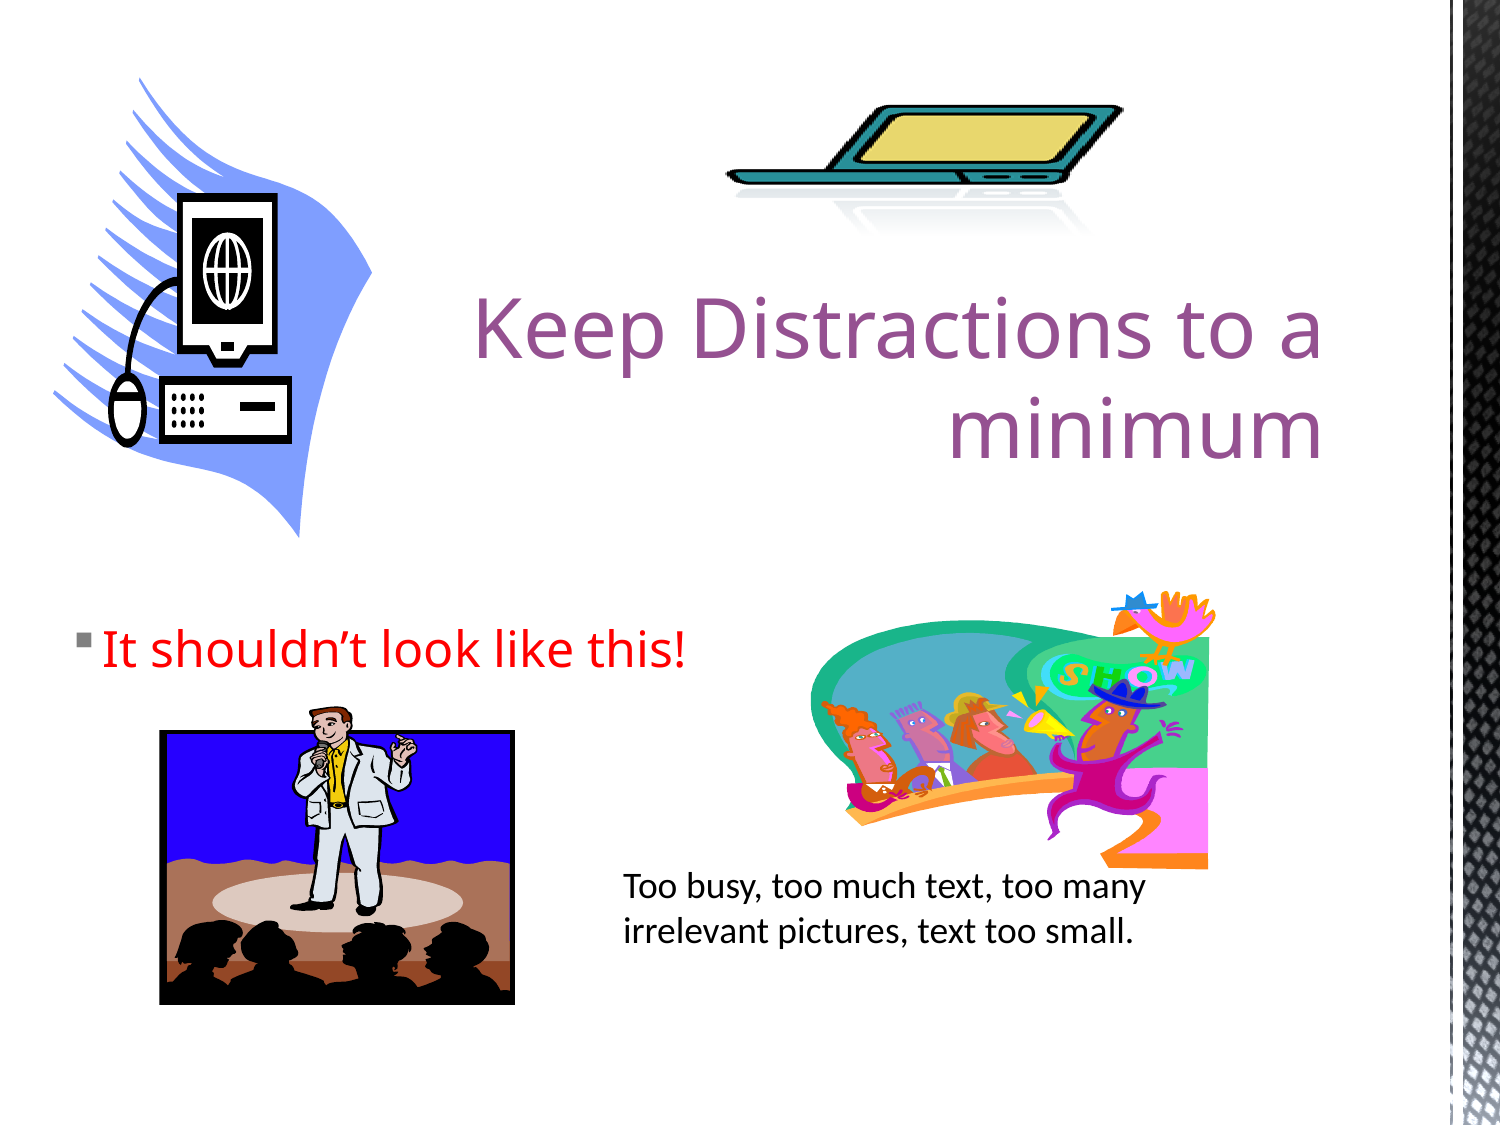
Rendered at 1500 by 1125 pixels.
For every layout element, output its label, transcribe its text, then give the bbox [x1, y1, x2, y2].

list It shouldn’t look like this! [50, 444, 821, 850]
picture [159, 706, 516, 1005]
picture [1447, 0, 1500, 1125]
picture [705, 77, 1156, 244]
picture [803, 585, 1223, 875]
text_box Too busy, too much text, too many irrelevant pictures, text too small. [608, 853, 1223, 959]
picture [52, 77, 373, 539]
title Keep Distractions to a minimum [376, 172, 1341, 583]
